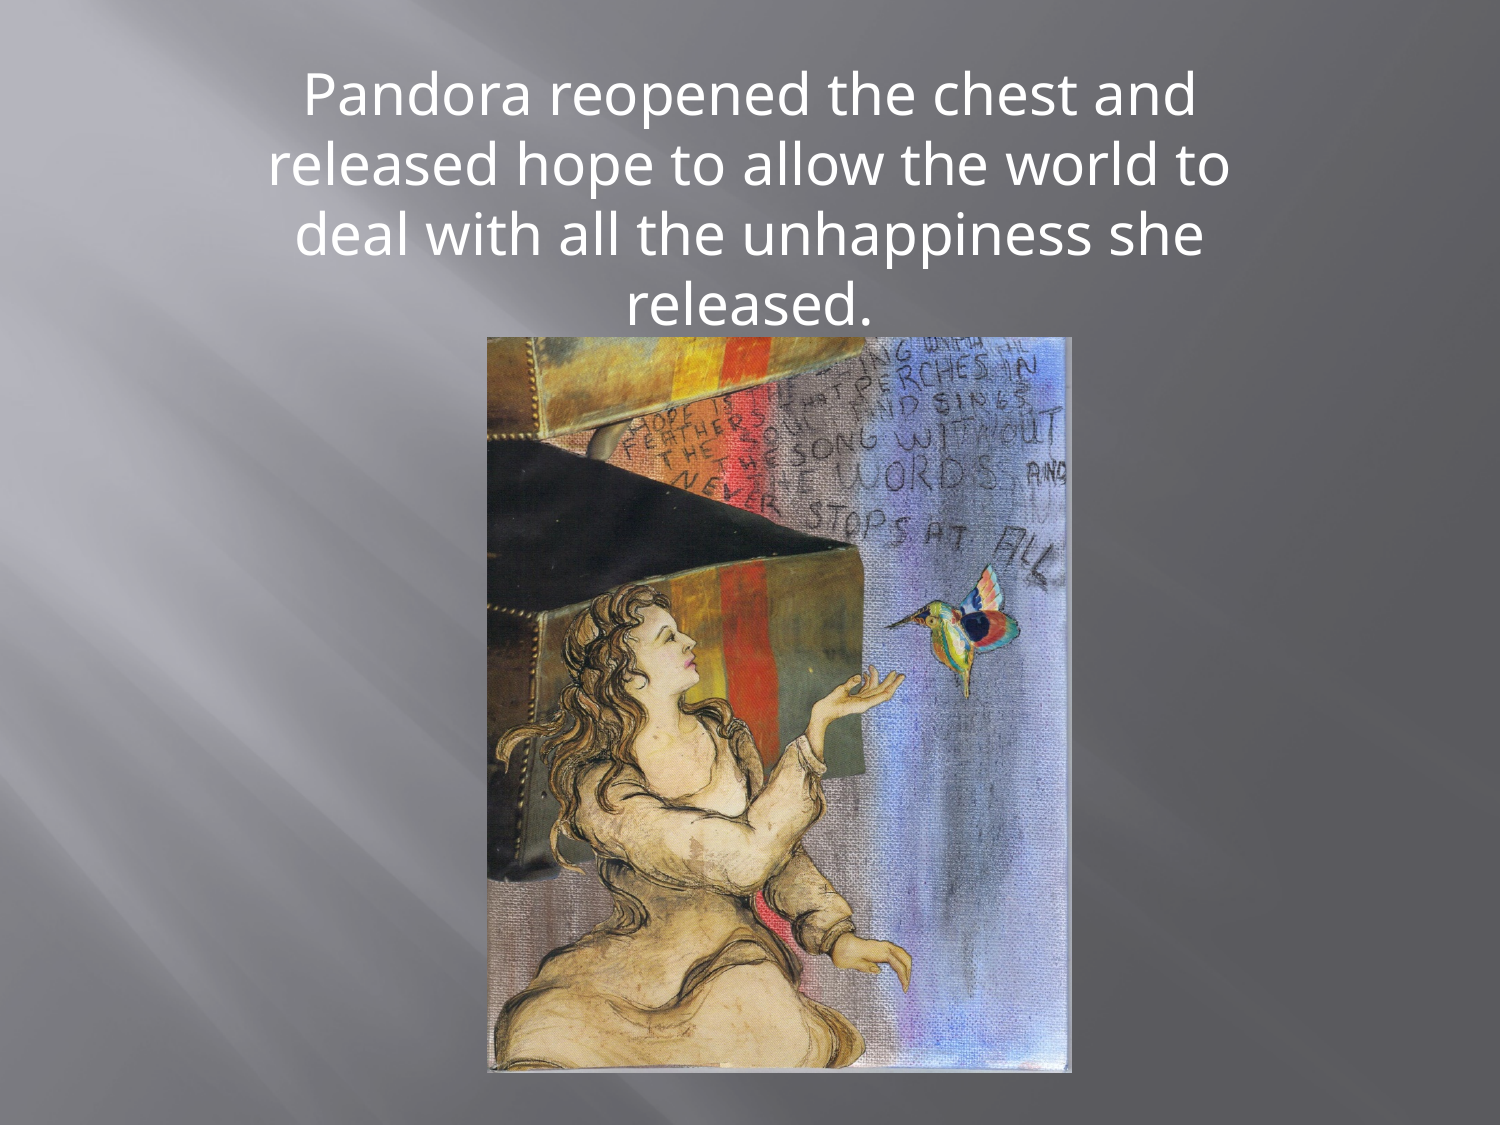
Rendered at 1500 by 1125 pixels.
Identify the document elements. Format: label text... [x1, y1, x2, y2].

picture [487, 337, 1072, 1073]
subtitle Pandora reopened the chest and released hope to allow the world to deal with all the unhappiness she released. [225, 50, 1275, 363]
